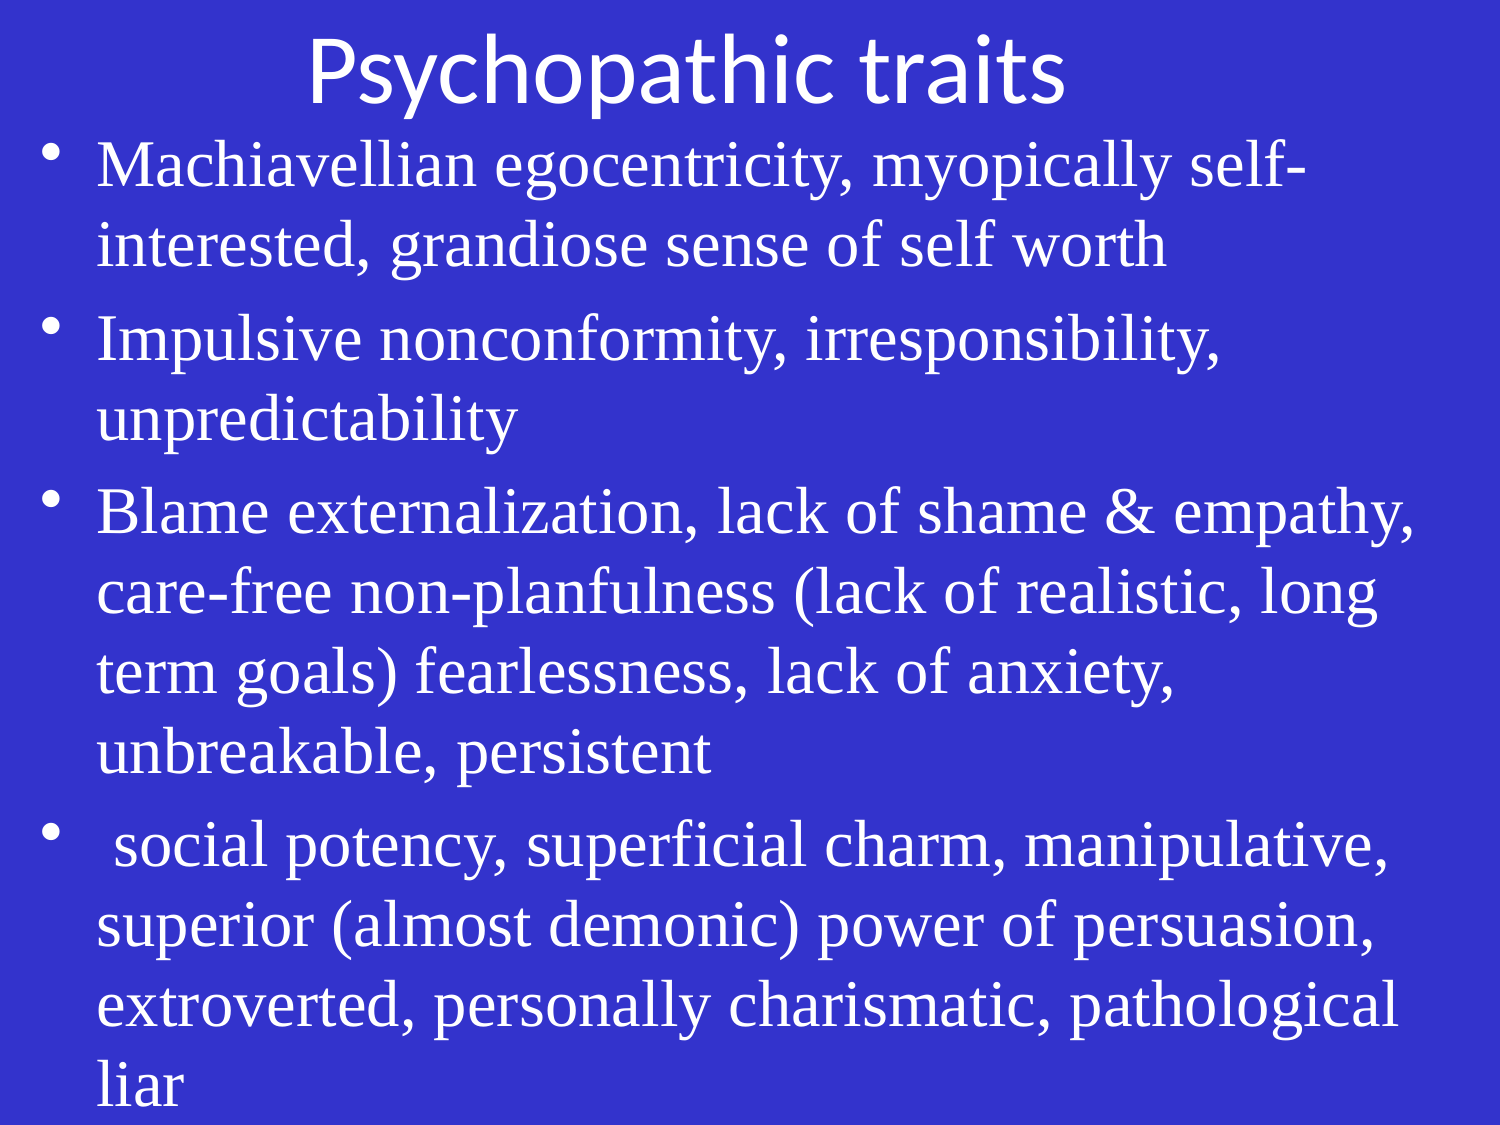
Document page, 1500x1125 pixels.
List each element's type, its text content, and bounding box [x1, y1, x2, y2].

list Machiavellian egocentricity, myopically self-interested, grandiose sense of self worth Impulsive nonconformity, irresponsibility, unpredictability Blame externalization, lack of shame & empathy, care-free non-planfulness (lack of realistic, long term goals) fearlessness, lack of anxiety, unbreakable, persistent social potency, superficial charm, manipulative, superior (almost demonic) power of persuasion, extroverted, personally charismatic, pathological liar [24, 112, 1438, 1125]
title Psychopathic traits [50, 0, 1325, 112]
